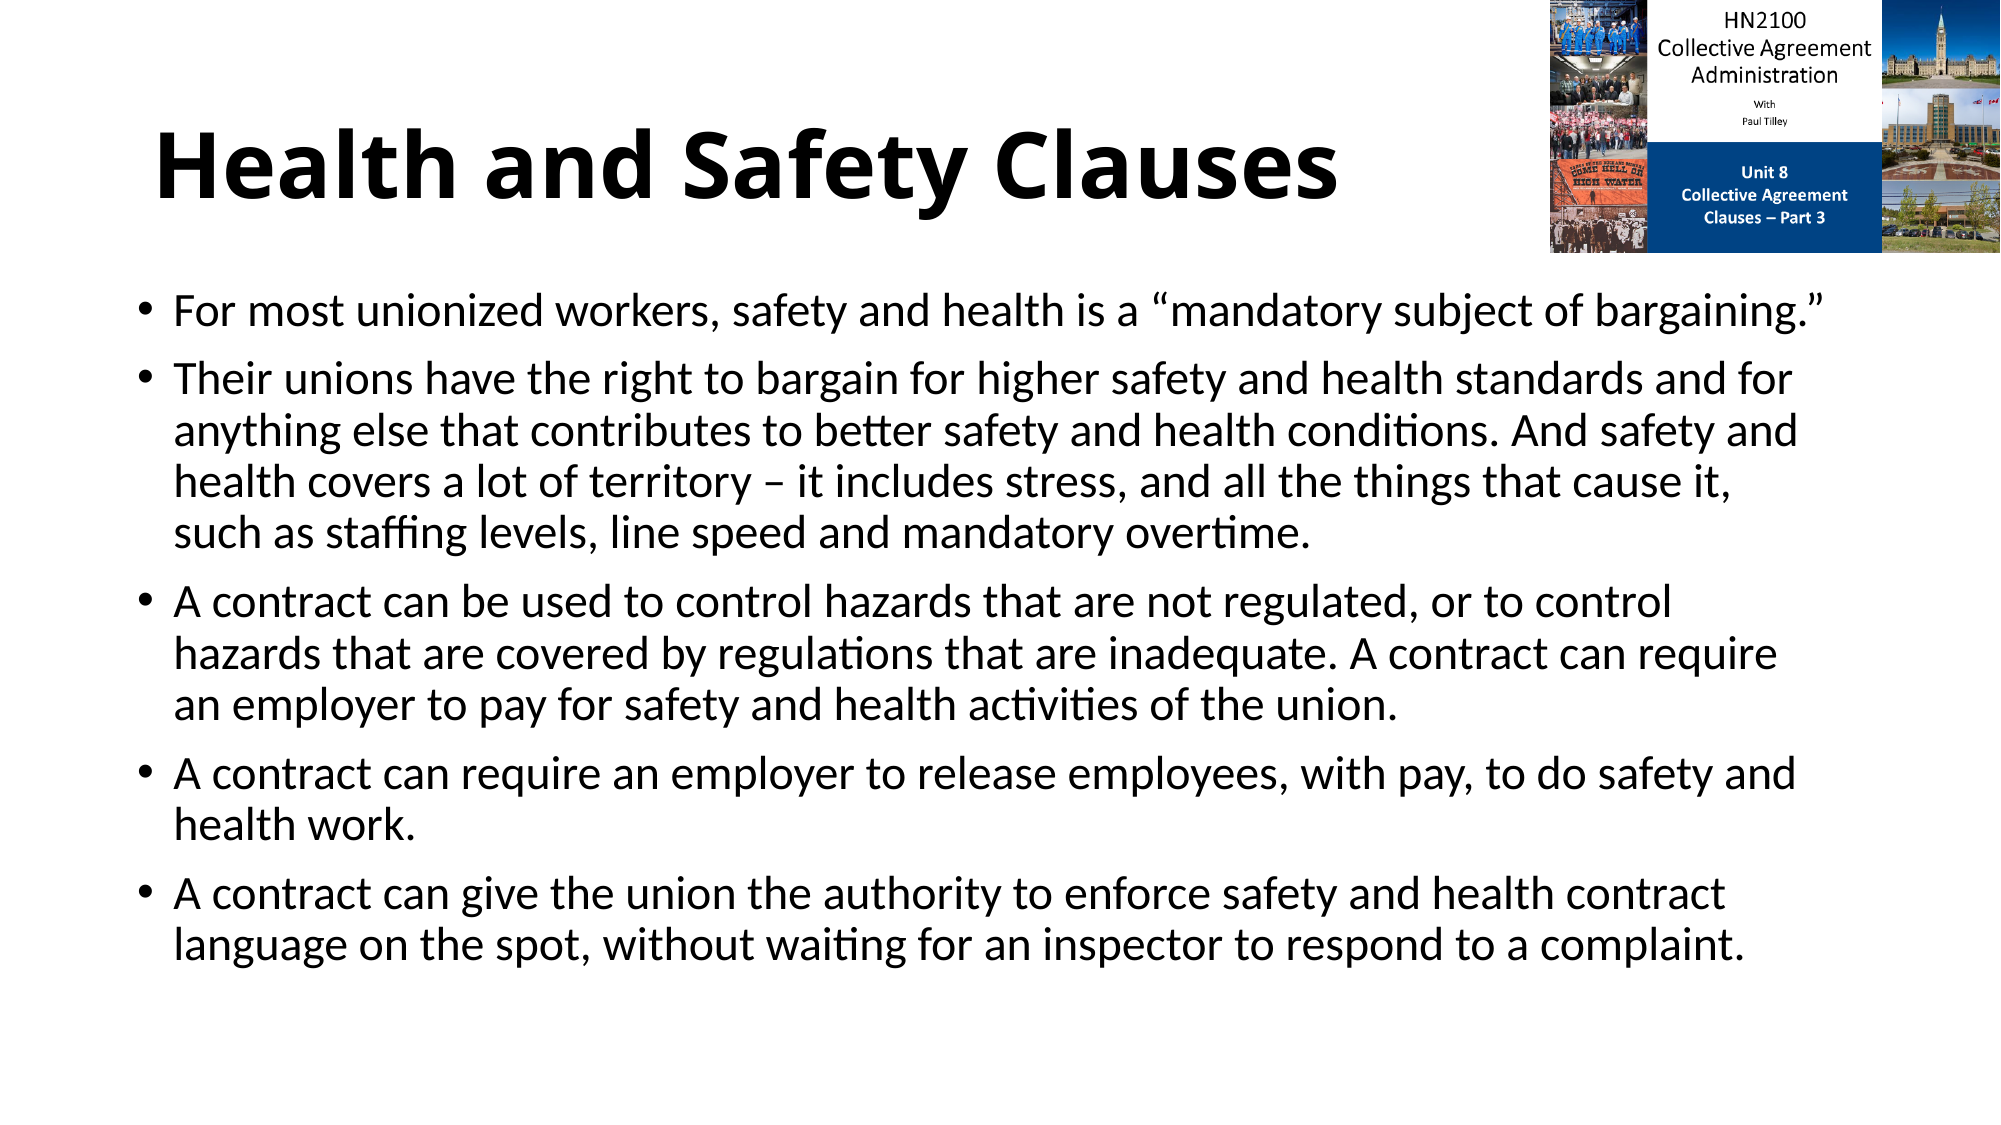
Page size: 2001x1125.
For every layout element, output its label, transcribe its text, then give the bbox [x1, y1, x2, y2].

title Health and Safety Clauses [137, 59, 1863, 278]
list For most unionized workers, safety and health is a “mandatory subject of bargaining.” Their unions have the right to bargain for higher safety and health standards and for anything else that contributes to better safety and health conditions. And safety and health covers a lot of territory – it includes stress, and all the things that cause it, such as staffing levels, line speed and mandatory overtime. A contract can be used to control hazards that are not regulated, or to control hazards that are covered by regulations that are inadequate. A contract can require an employer to pay for safety and health activities of the union. A contract can require an employer to release employees, with pay, to do safety and health work. A contract can give the union the authority to enforce safety and health contract language on the spot, without waiting for an inspector to respond to a complaint. [122, 277, 1848, 992]
picture [1550, 0, 2000, 253]
